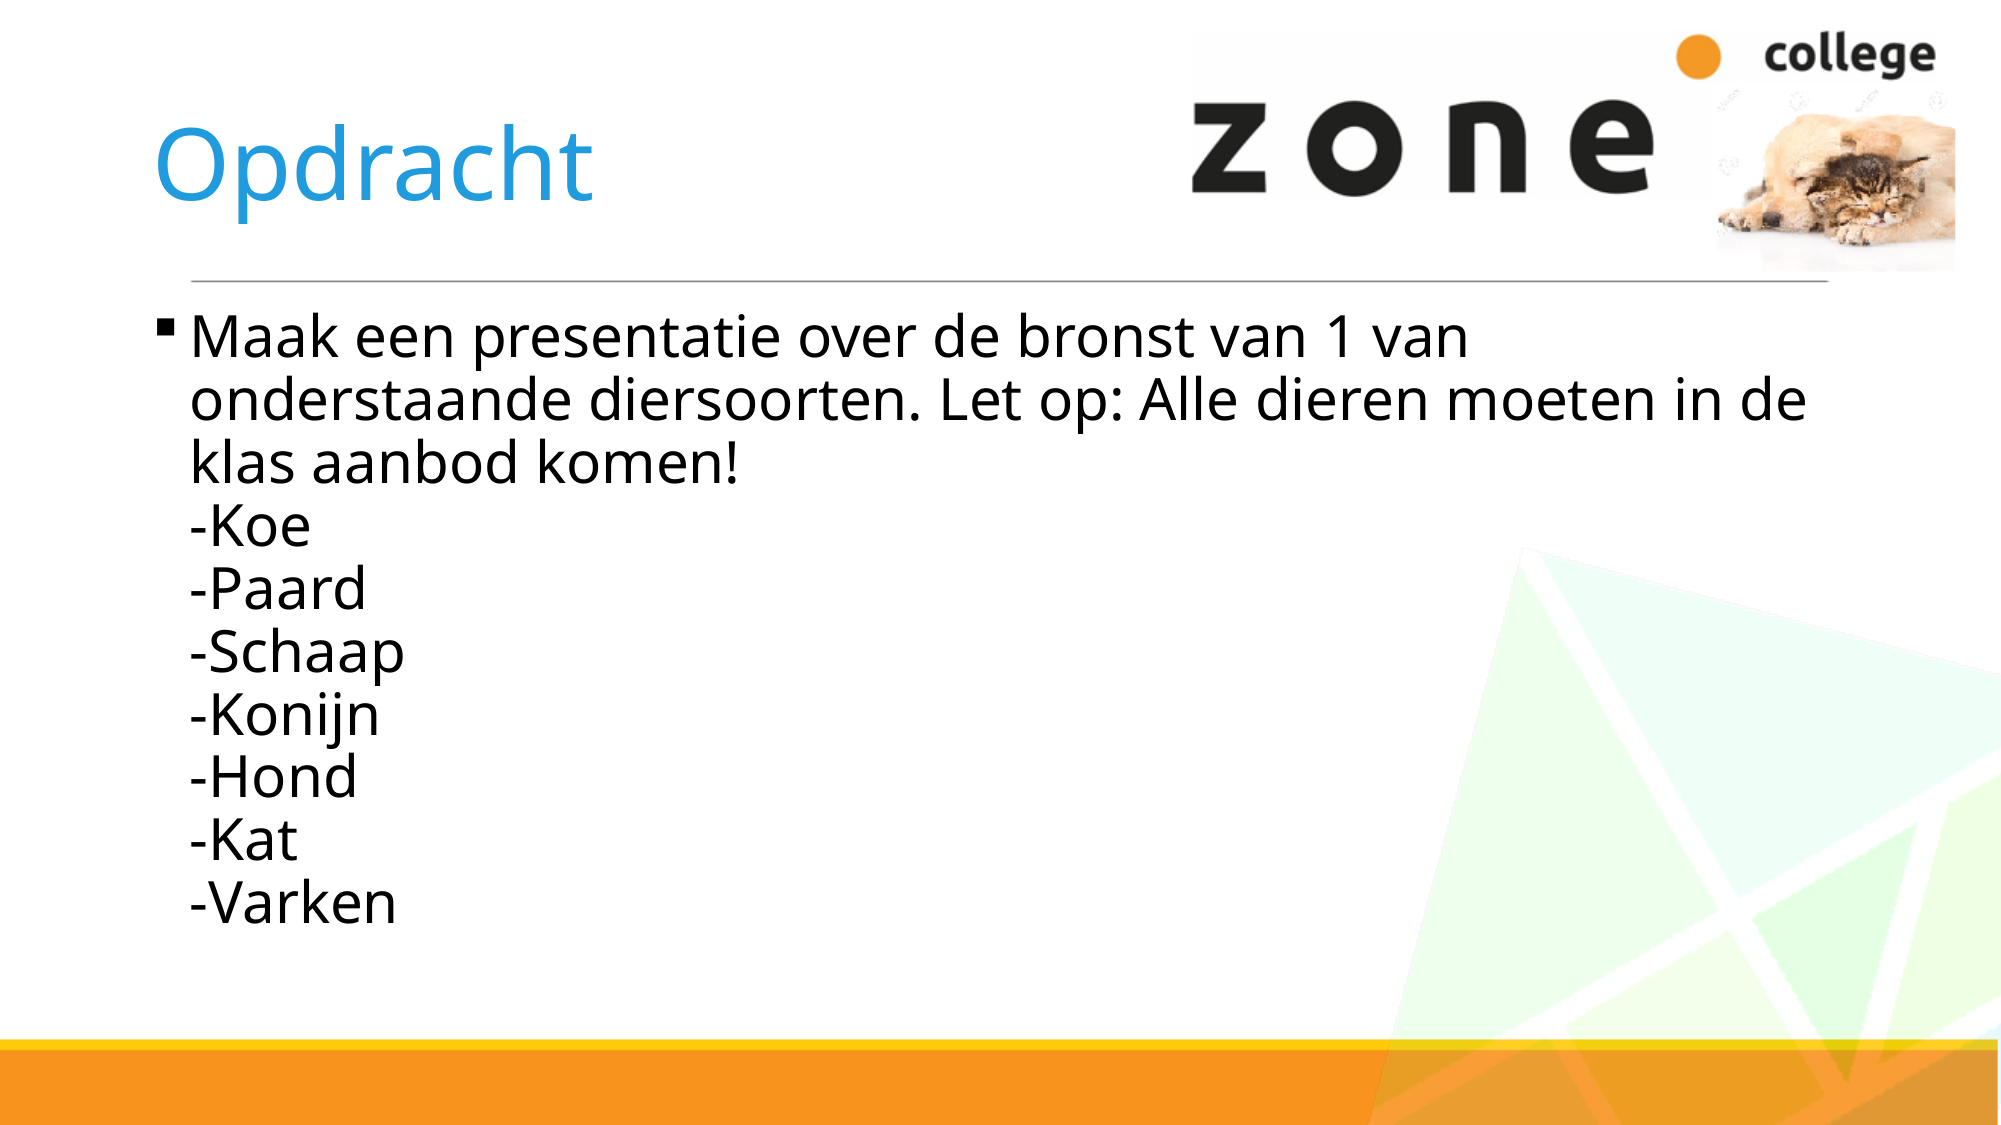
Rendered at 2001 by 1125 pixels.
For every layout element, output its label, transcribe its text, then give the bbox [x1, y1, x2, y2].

list Maak een presentatie over de bronst van 1 van onderstaande diersoorten. Let op: Alle dieren moeten in de klas aanbod komen! -Koe -Paard -Schaap -Konijn -Hond -Kat -Varken [137, 299, 1863, 1014]
picture [0, 0, 2001, 1125]
title Opdracht [137, 59, 1863, 278]
